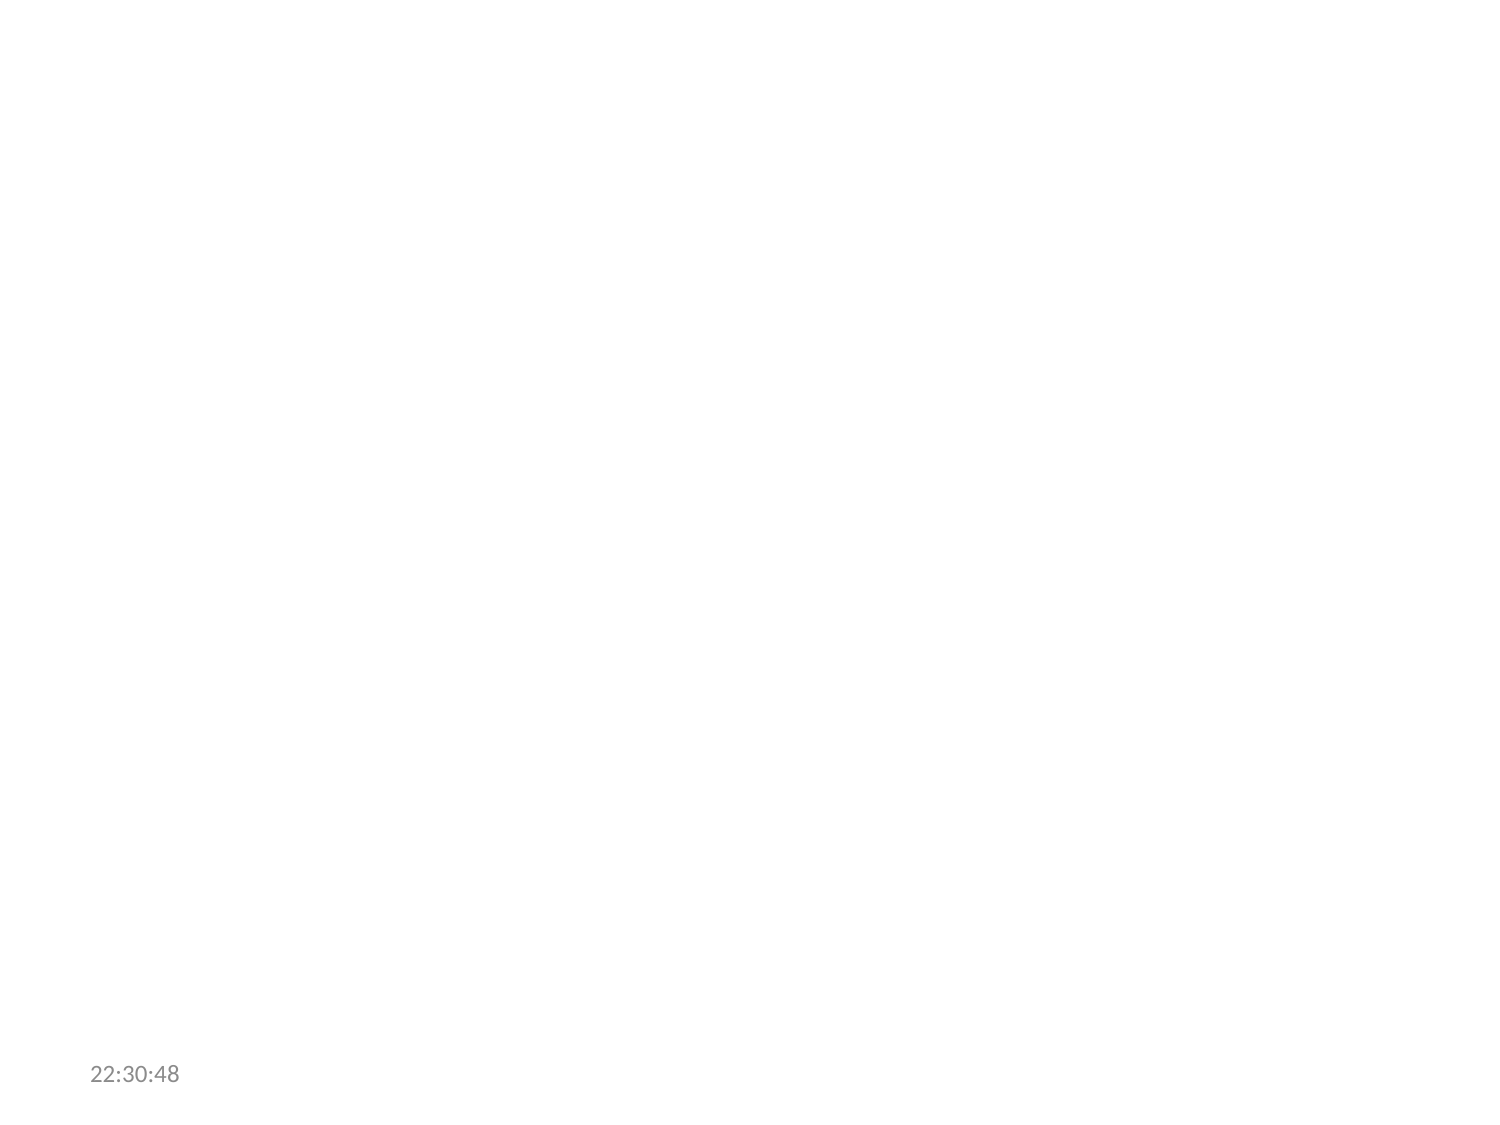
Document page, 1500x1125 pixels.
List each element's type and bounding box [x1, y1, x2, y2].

slide_number [75, 1042, 425, 1103]
